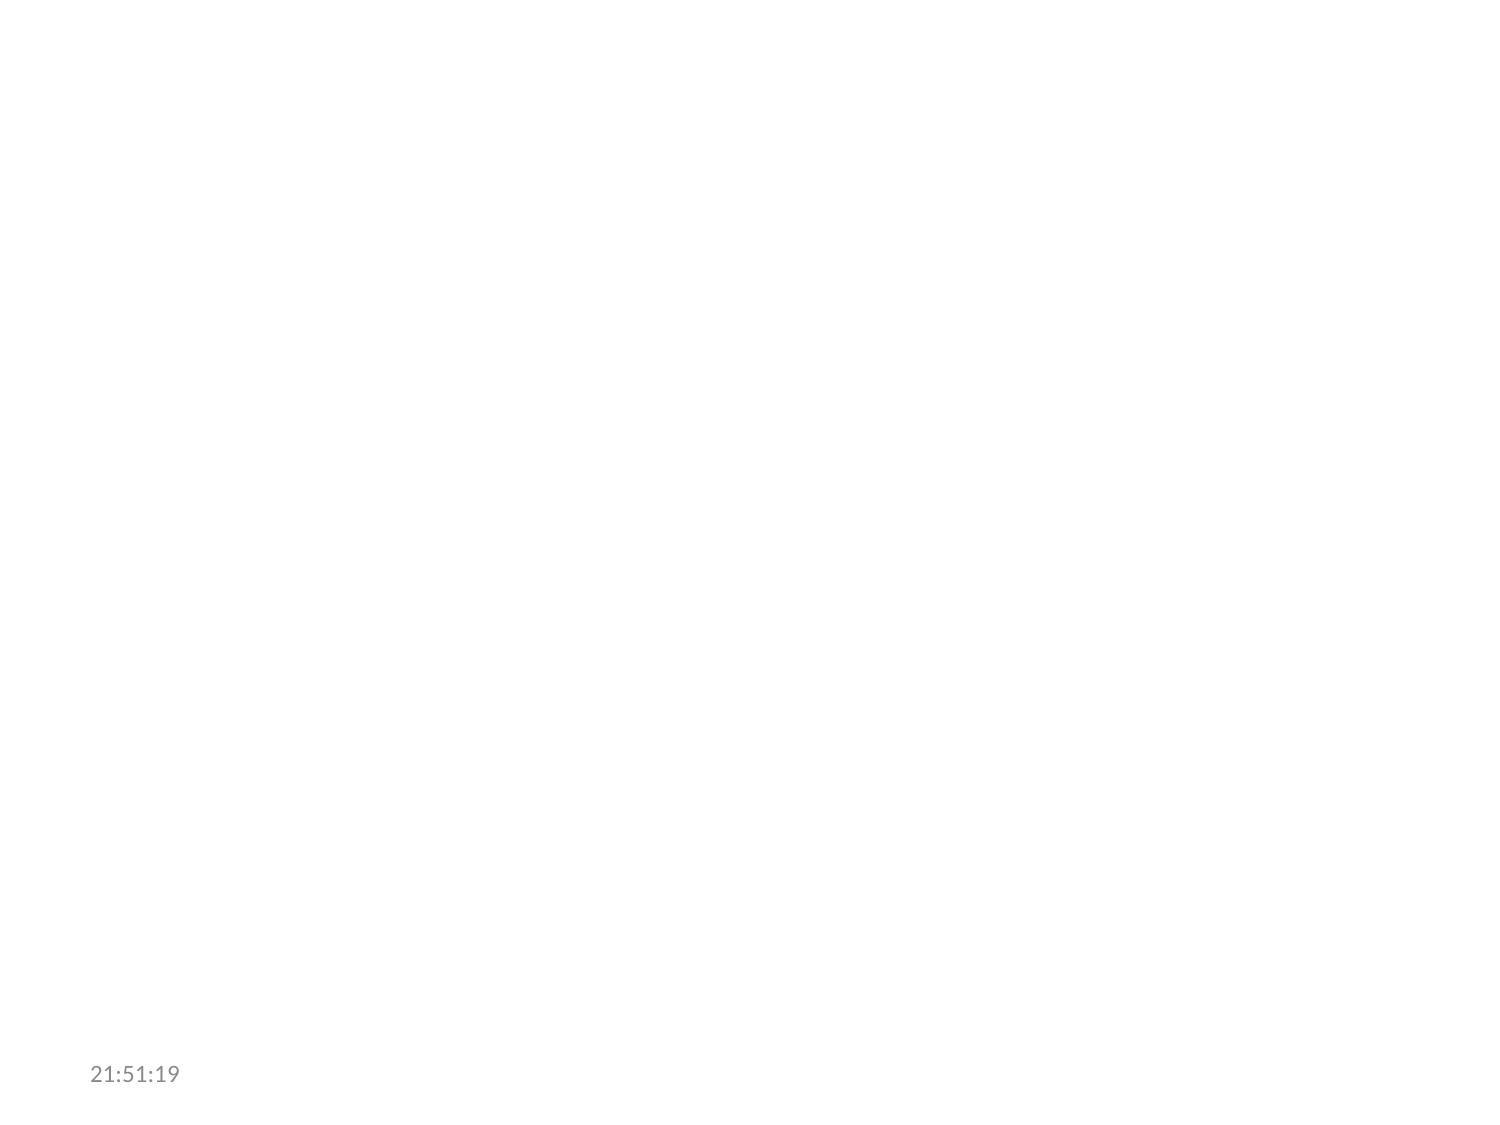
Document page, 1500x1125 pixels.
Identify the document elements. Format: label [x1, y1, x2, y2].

slide_number [75, 1042, 425, 1103]
